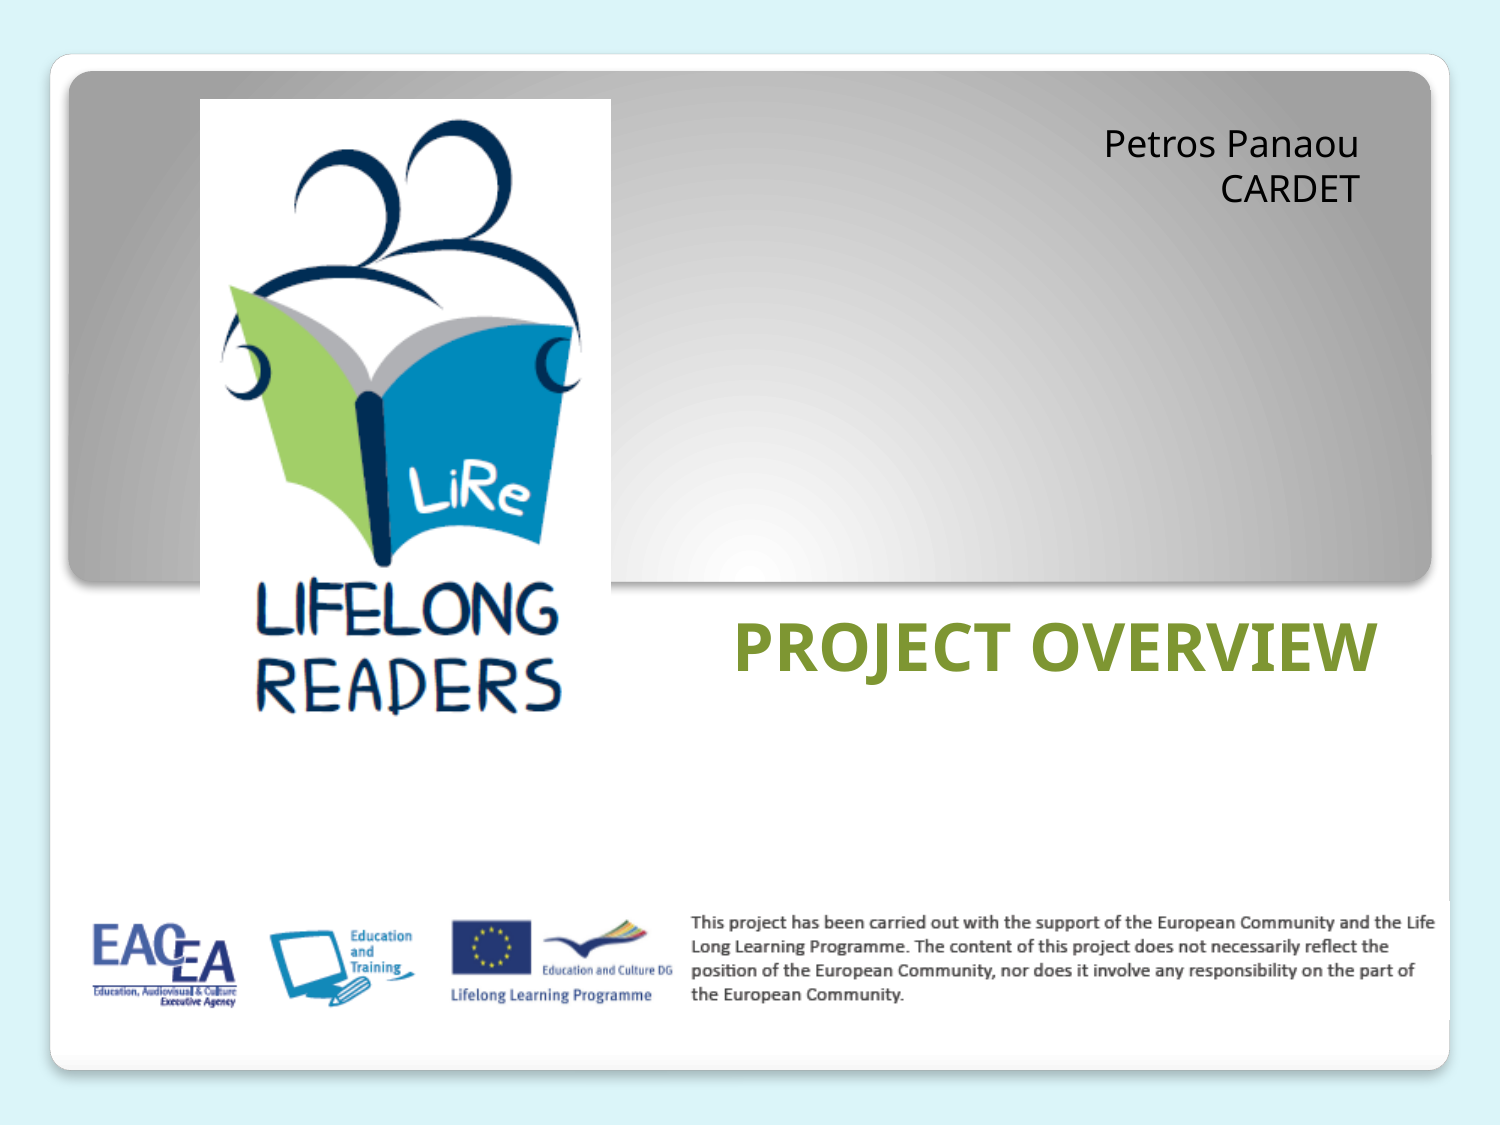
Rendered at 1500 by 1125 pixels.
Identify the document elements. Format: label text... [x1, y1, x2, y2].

text_box Petros Panaou CARDET [737, 112, 1375, 263]
subtitle PROJECT OVERVIEW [600, 604, 1394, 755]
picture [199, 99, 611, 733]
picture [74, 900, 1451, 1020]
